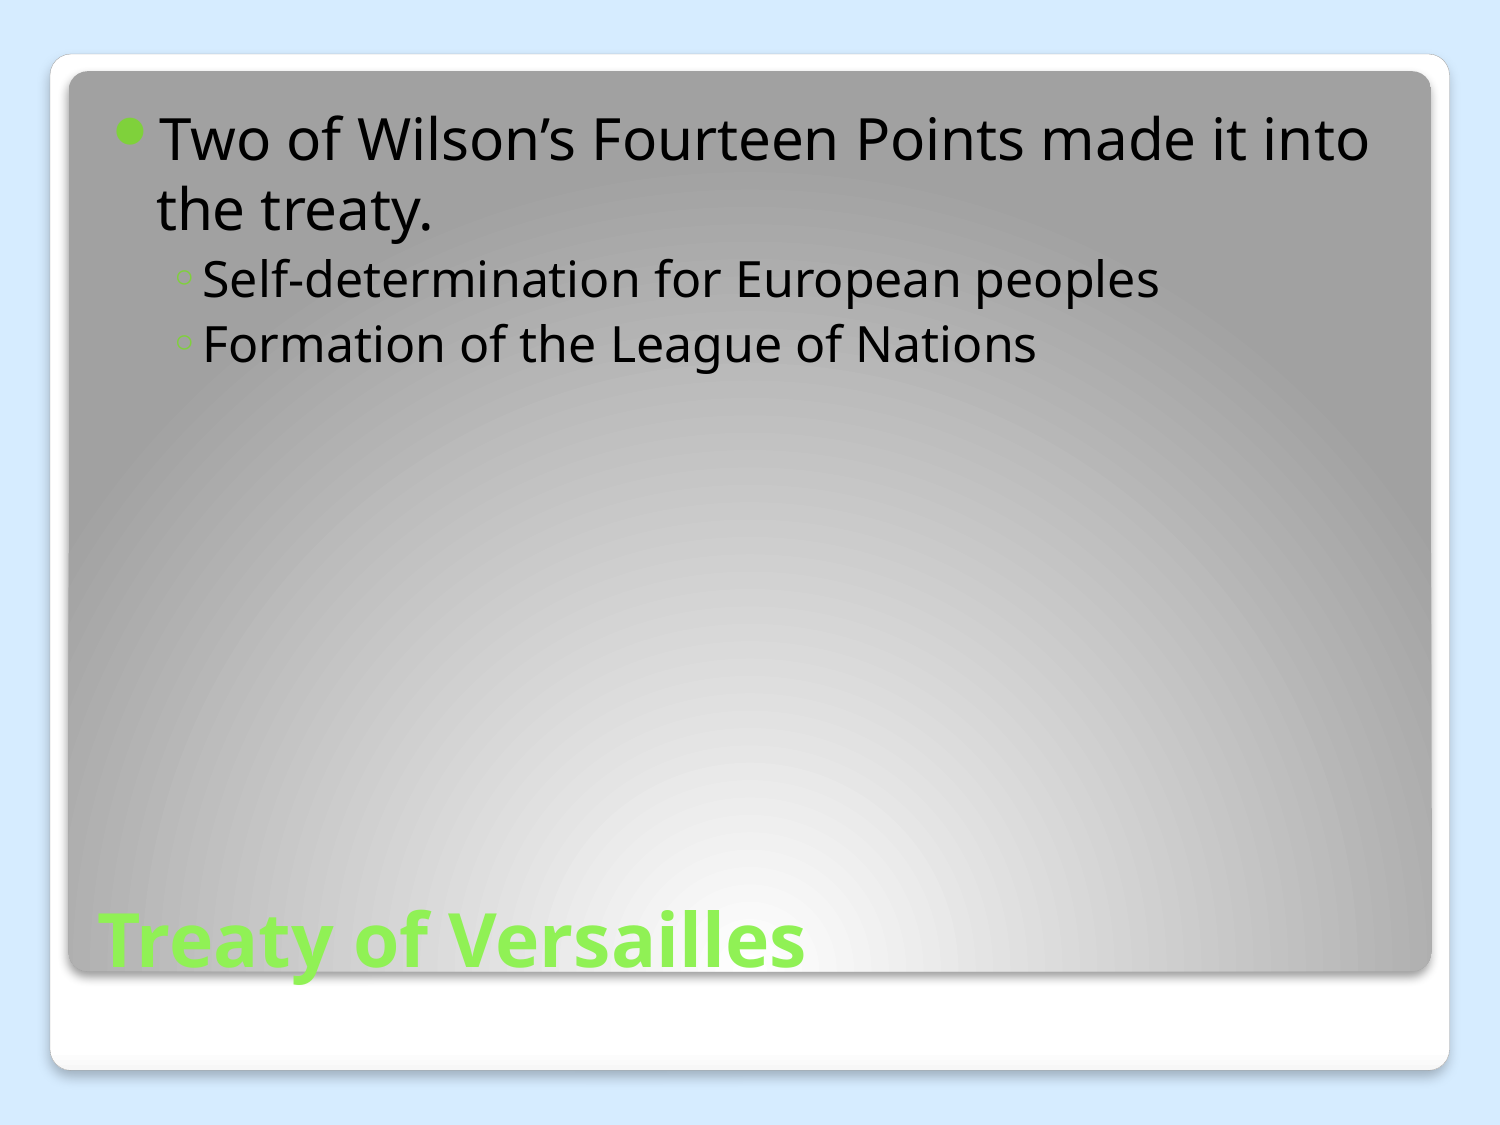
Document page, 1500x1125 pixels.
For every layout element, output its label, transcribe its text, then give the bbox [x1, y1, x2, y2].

list Two of Wilson’s Fourteen Points made it into the treaty. Self-determination for European peoples Formation of the League of Nations [82, 86, 1425, 774]
title Treaty of Versailles [82, 817, 1425, 990]
